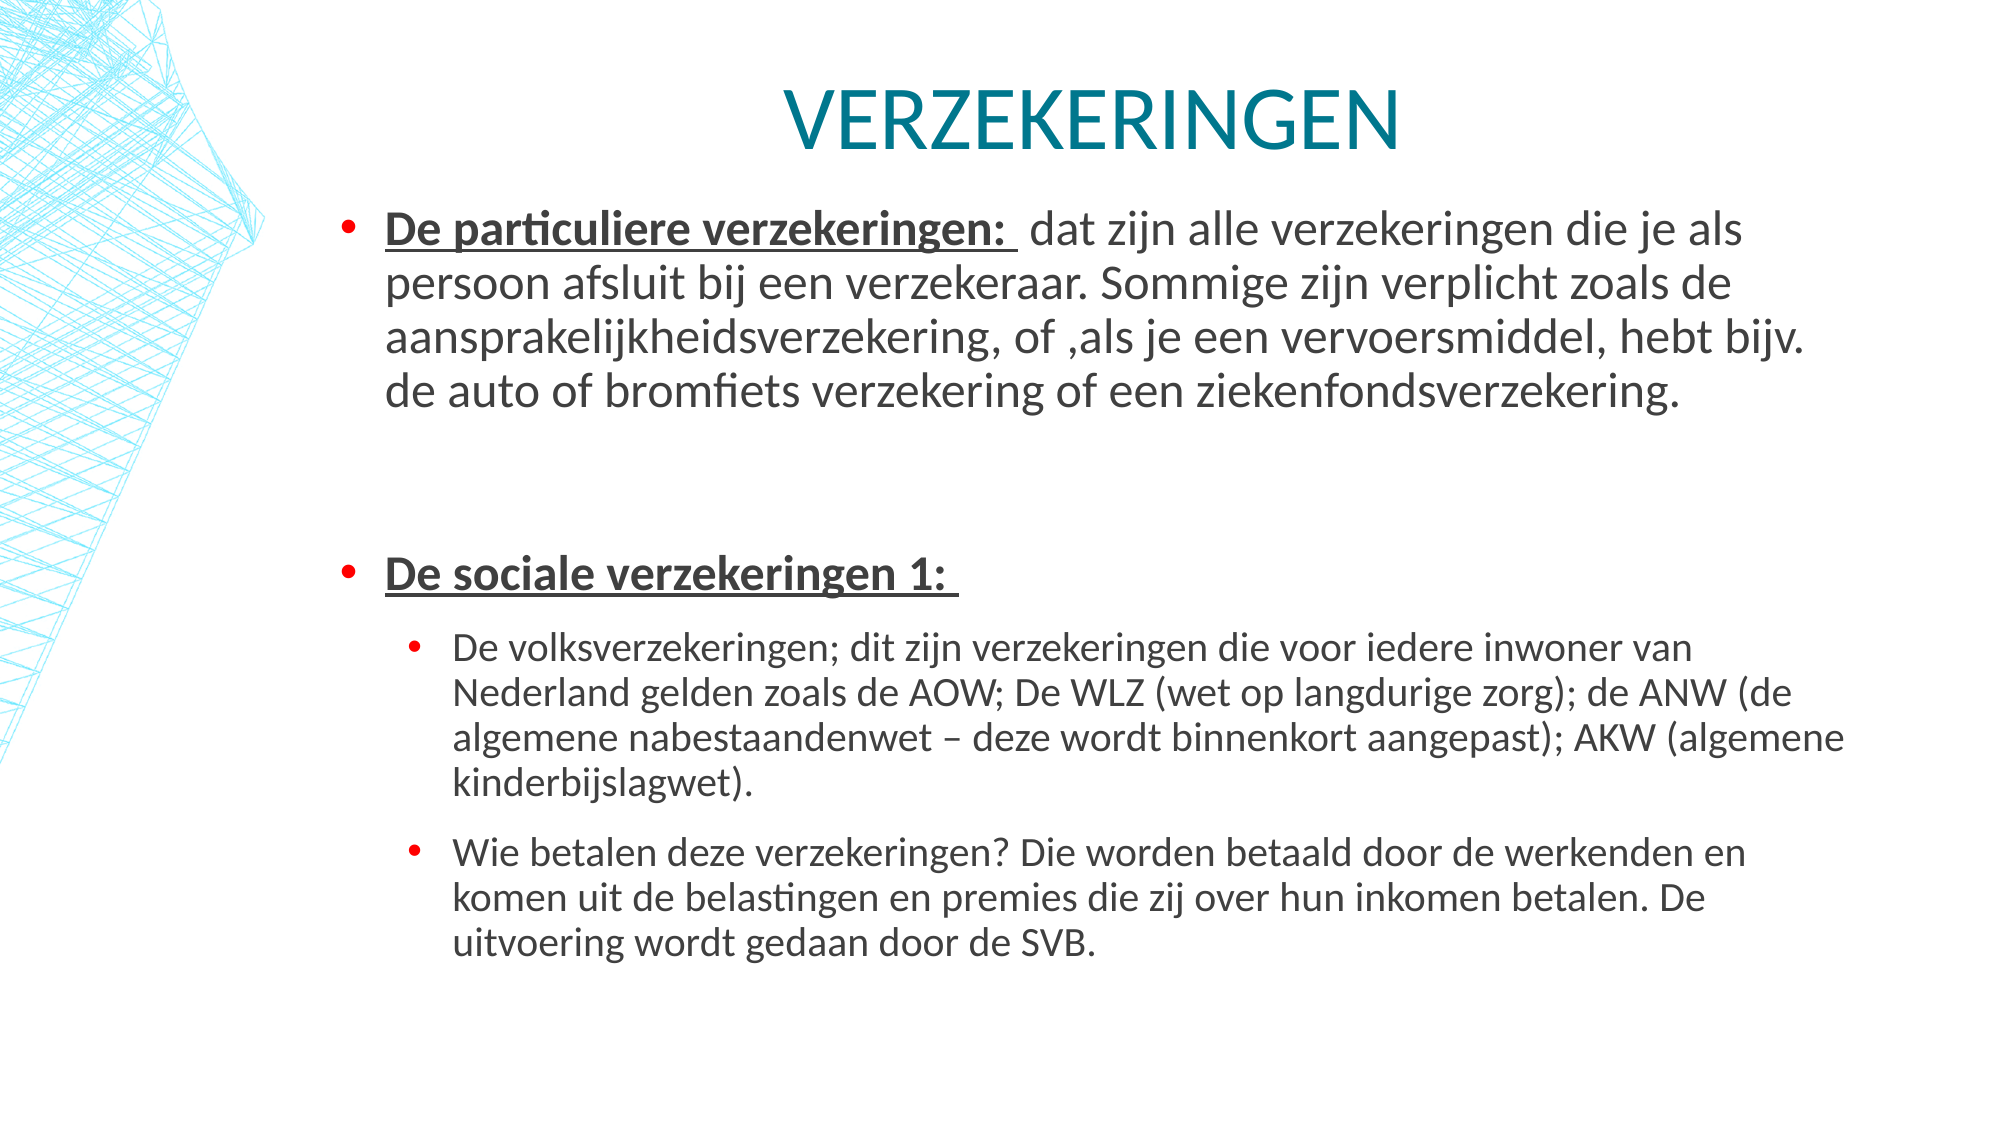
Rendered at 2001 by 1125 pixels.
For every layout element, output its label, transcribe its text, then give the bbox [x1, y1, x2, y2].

list De particuliere verzekeringen: dat zijn alle verzekeringen die je als persoon afsluit bij een verzekeraar. Sommige zijn verplicht zoals de aansprakelijkheidsverzekering, of ,als je een vervoersmiddel, hebt bijv. de auto of bromfiets verzekering of een ziekenfondsverzekering. De sociale verzekeringen 1: De volksverzekeringen; dit zijn verzekeringen die voor iedere inwoner van Nederland gelden zoals de AOW; De WLZ (wet op langdurige zorg); de ANW (de algemene nabestaandenwet – deze wordt binnenkort aangepast); AKW (algemene kinderbijslagwet). Wie betalen deze verzekeringen? Die worden betaald door de werkenden en komen uit de belastingen en premies die zij over hun inkomen betalen. De uitvoering wordt gedaan door de SVB. [324, 194, 1863, 1043]
title verzekeringen [324, 62, 1863, 176]
picture [0, 0, 2001, 1125]
